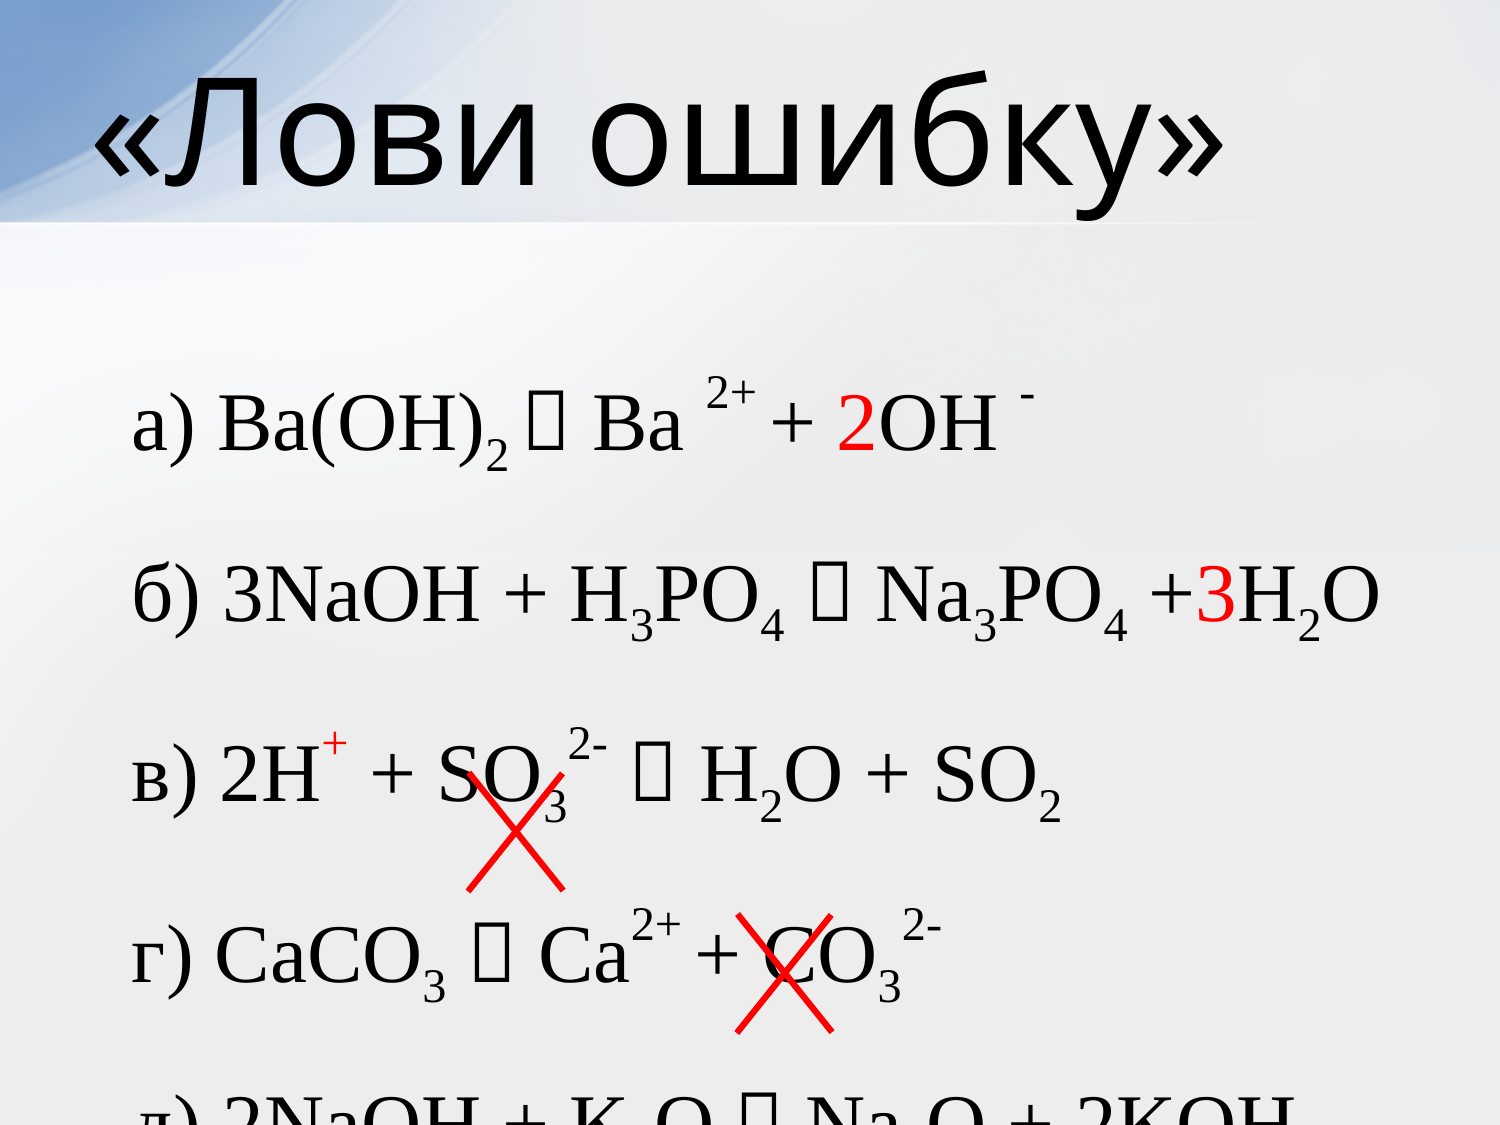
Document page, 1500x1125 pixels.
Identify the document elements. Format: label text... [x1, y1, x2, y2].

text_box а) Ba(OH)2  Ba 2+ + 2OH - б) 3NaOH + H3PO4  Na3PO4 +3H2O в) 2H+ + SO32-  H2O + SO2 г) CaCO3  Ca2+ + CO32- д) 2NaOH + K2O  Na2O + 2KOH [117, 292, 1453, 1125]
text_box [736, 913, 833, 1034]
title «Лови ошибку» [75, 58, 1425, 223]
picture [0, 0, 1500, 1125]
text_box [467, 771, 564, 892]
